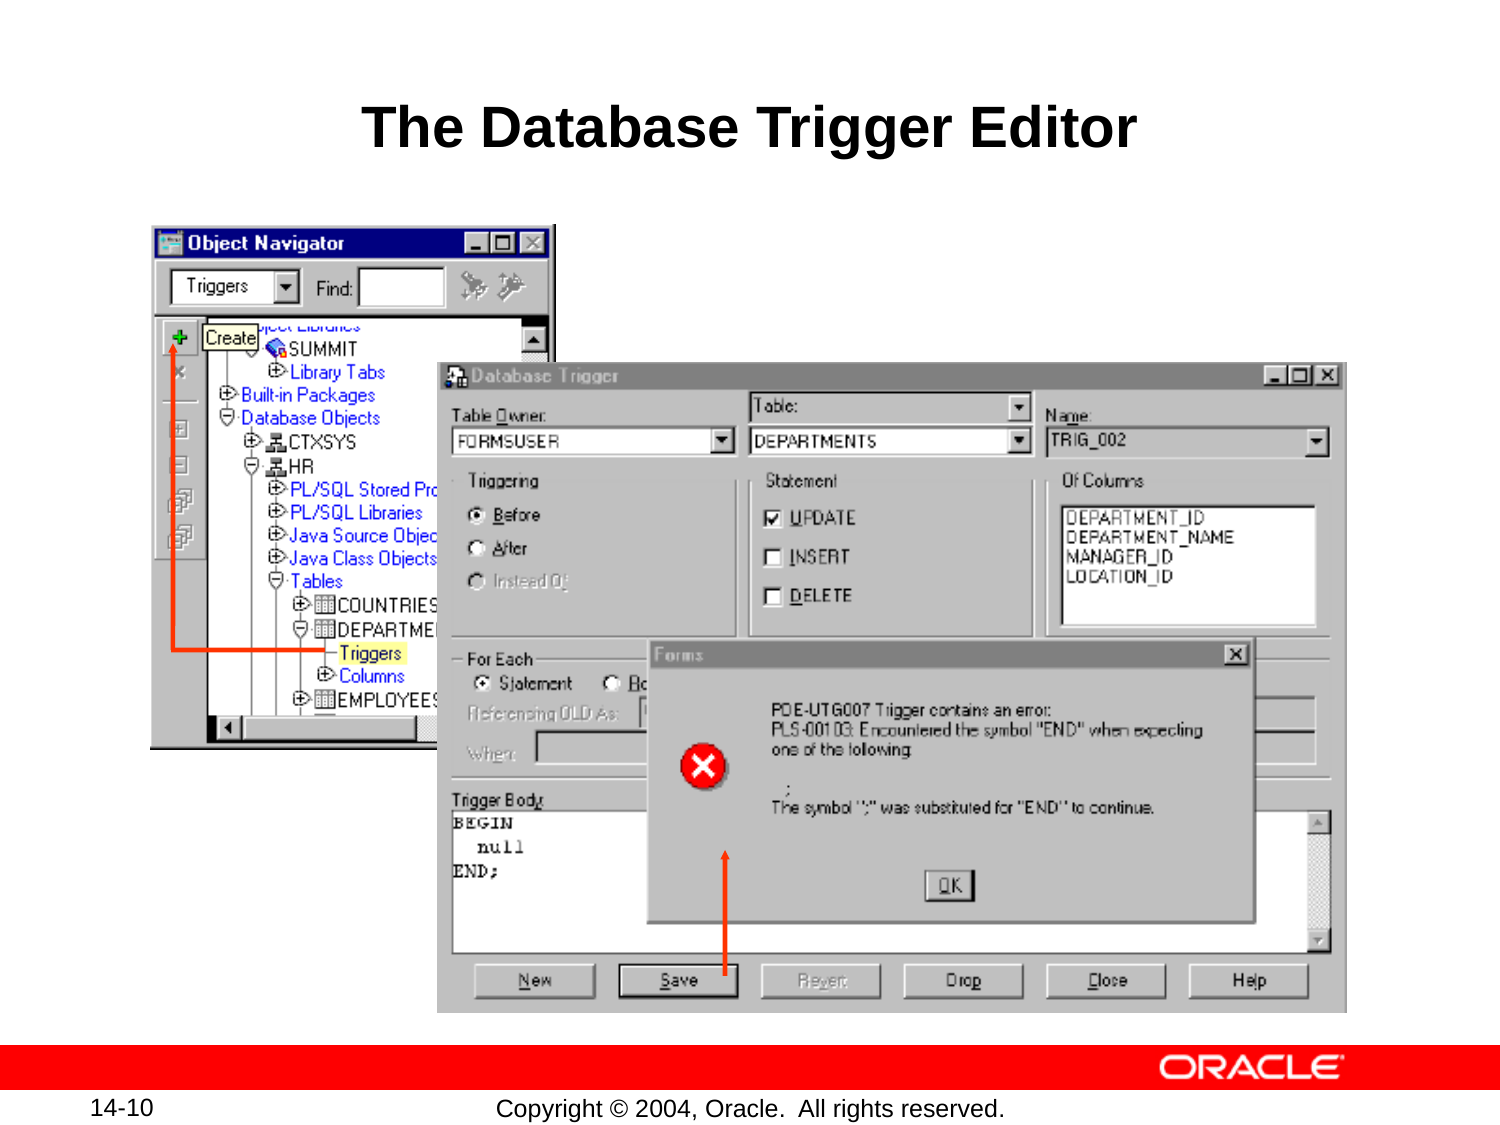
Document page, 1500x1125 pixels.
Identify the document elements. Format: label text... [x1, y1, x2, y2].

picture [149, 224, 1348, 1014]
title The Database Trigger Editor [149, 87, 1351, 232]
